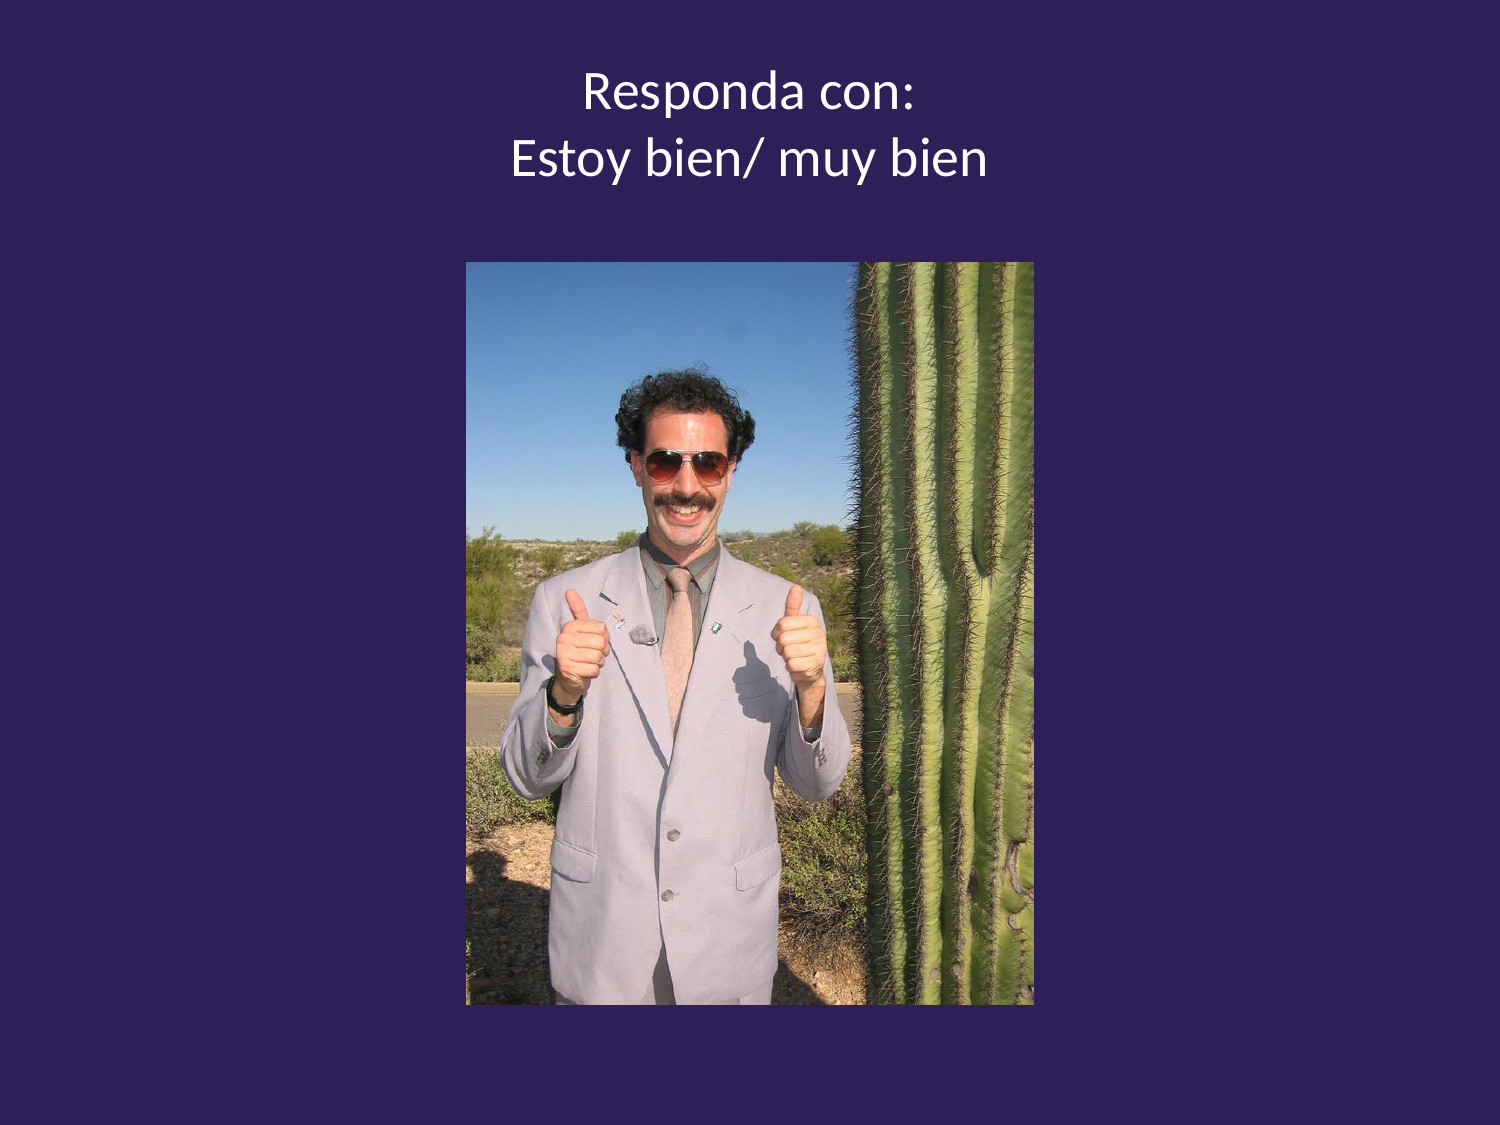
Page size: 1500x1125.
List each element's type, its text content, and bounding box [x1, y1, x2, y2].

title Responda con: Estoy bien/ muy bien [75, 45, 1425, 261]
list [74, 262, 1426, 1006]
